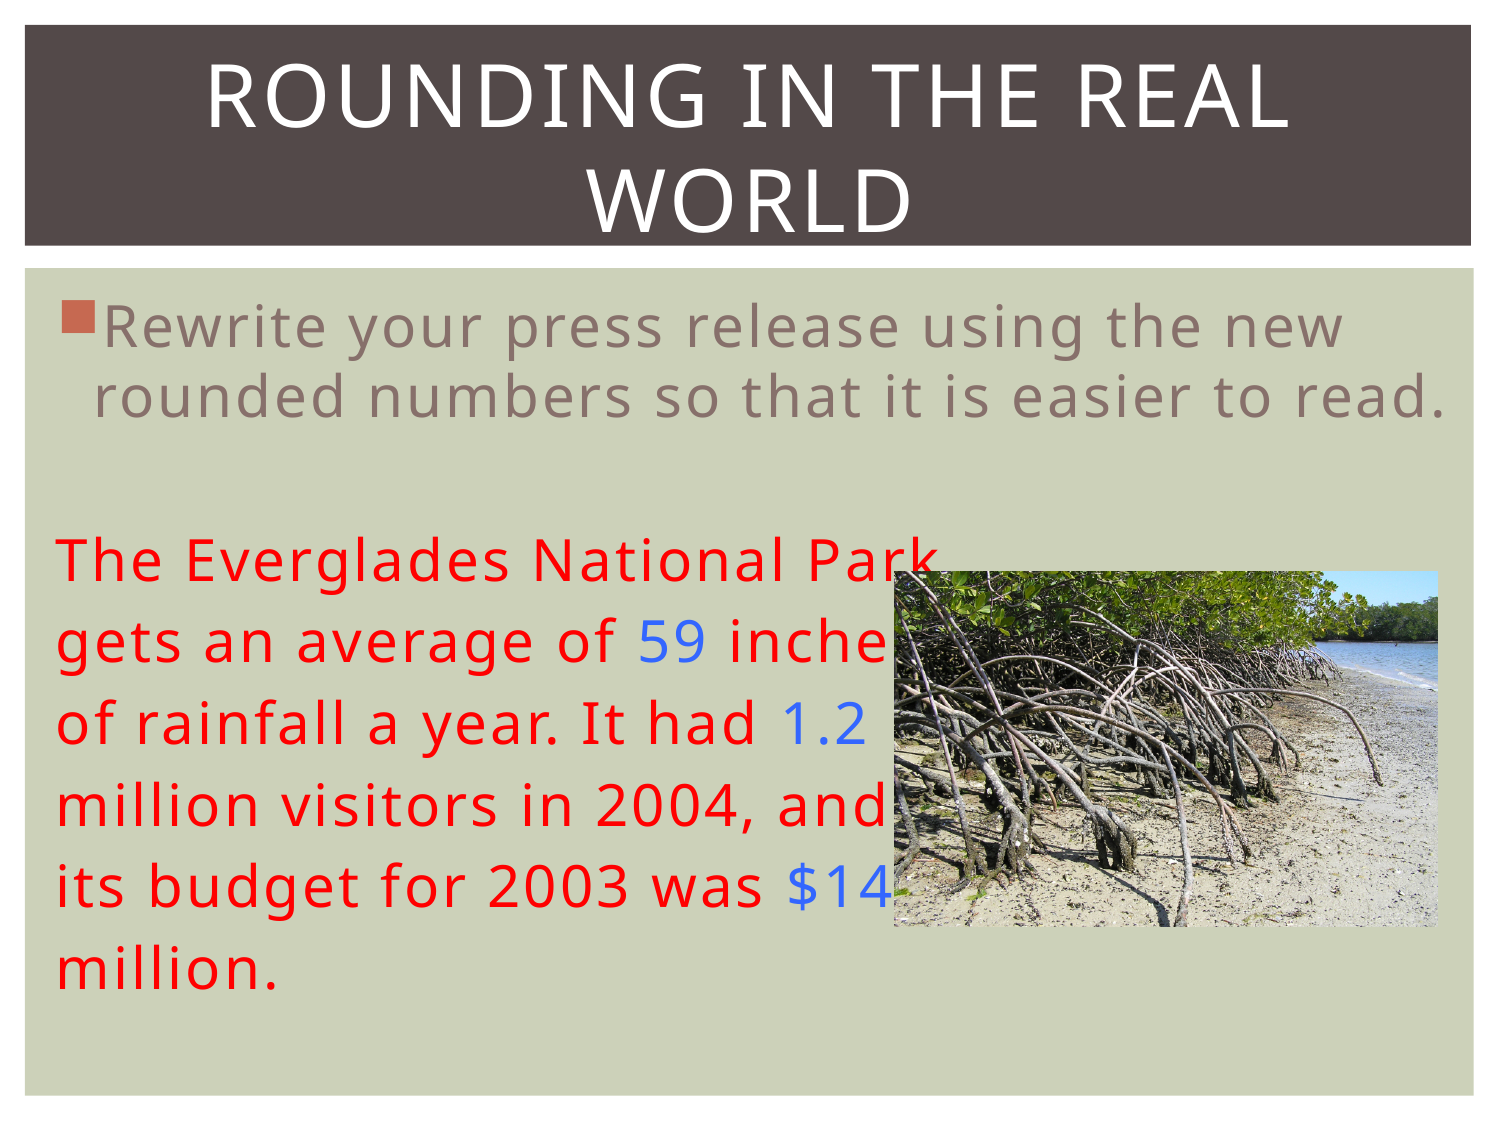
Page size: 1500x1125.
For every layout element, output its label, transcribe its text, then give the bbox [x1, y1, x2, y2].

list Rewrite your press release using the new rounded numbers so that it is easier to read. The Everglades National Park gets an average of 59 inches of rainfall a year. It had 1.2 million visitors in 2004, and its budget for 2003 was $14 million. [33, 282, 1466, 1096]
title Rounding in the Real World [62, 58, 1438, 232]
picture [894, 571, 1438, 928]
